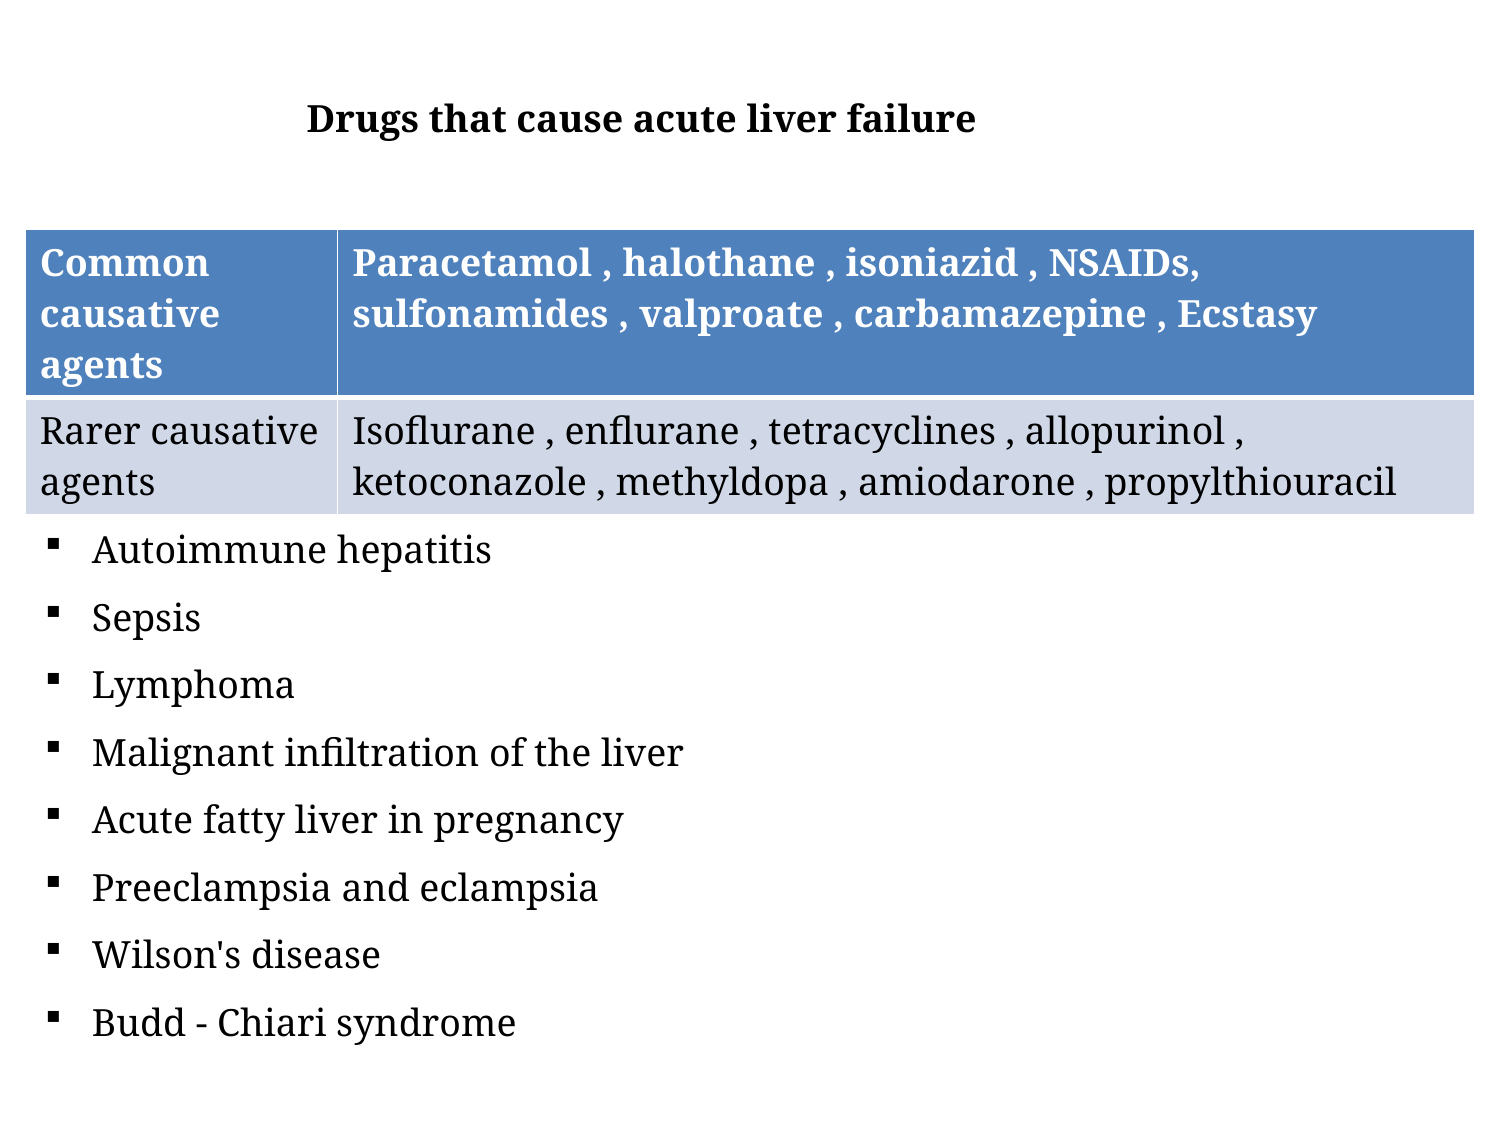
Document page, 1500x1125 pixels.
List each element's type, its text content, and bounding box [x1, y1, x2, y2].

text_box Drugs that cause acute liver failure [291, 87, 993, 148]
table_cell Rarer causative agents [26, 400, 337, 514]
table_header Paracetamol , halothane , isoniazid , NSAIDs, sulfonamides , valproate , carbamazepine , Ecstasy [338, 230, 1474, 395]
table_header Common causative agents [26, 230, 337, 395]
table_cell Isoflurane , enflurane , tetracyclines , allopurinol , ketoconazole , methyldopa , amiodarone , propylthiouracil [338, 400, 1474, 514]
text_box Autoimmune hepatitis Sepsis Lymphoma Malignant infiltration of the liver Acute fatty liver in pregnancy Preeclampsia and eclampsia Wilson's disease Budd - Chiari syndrome [30, 496, 700, 1119]
